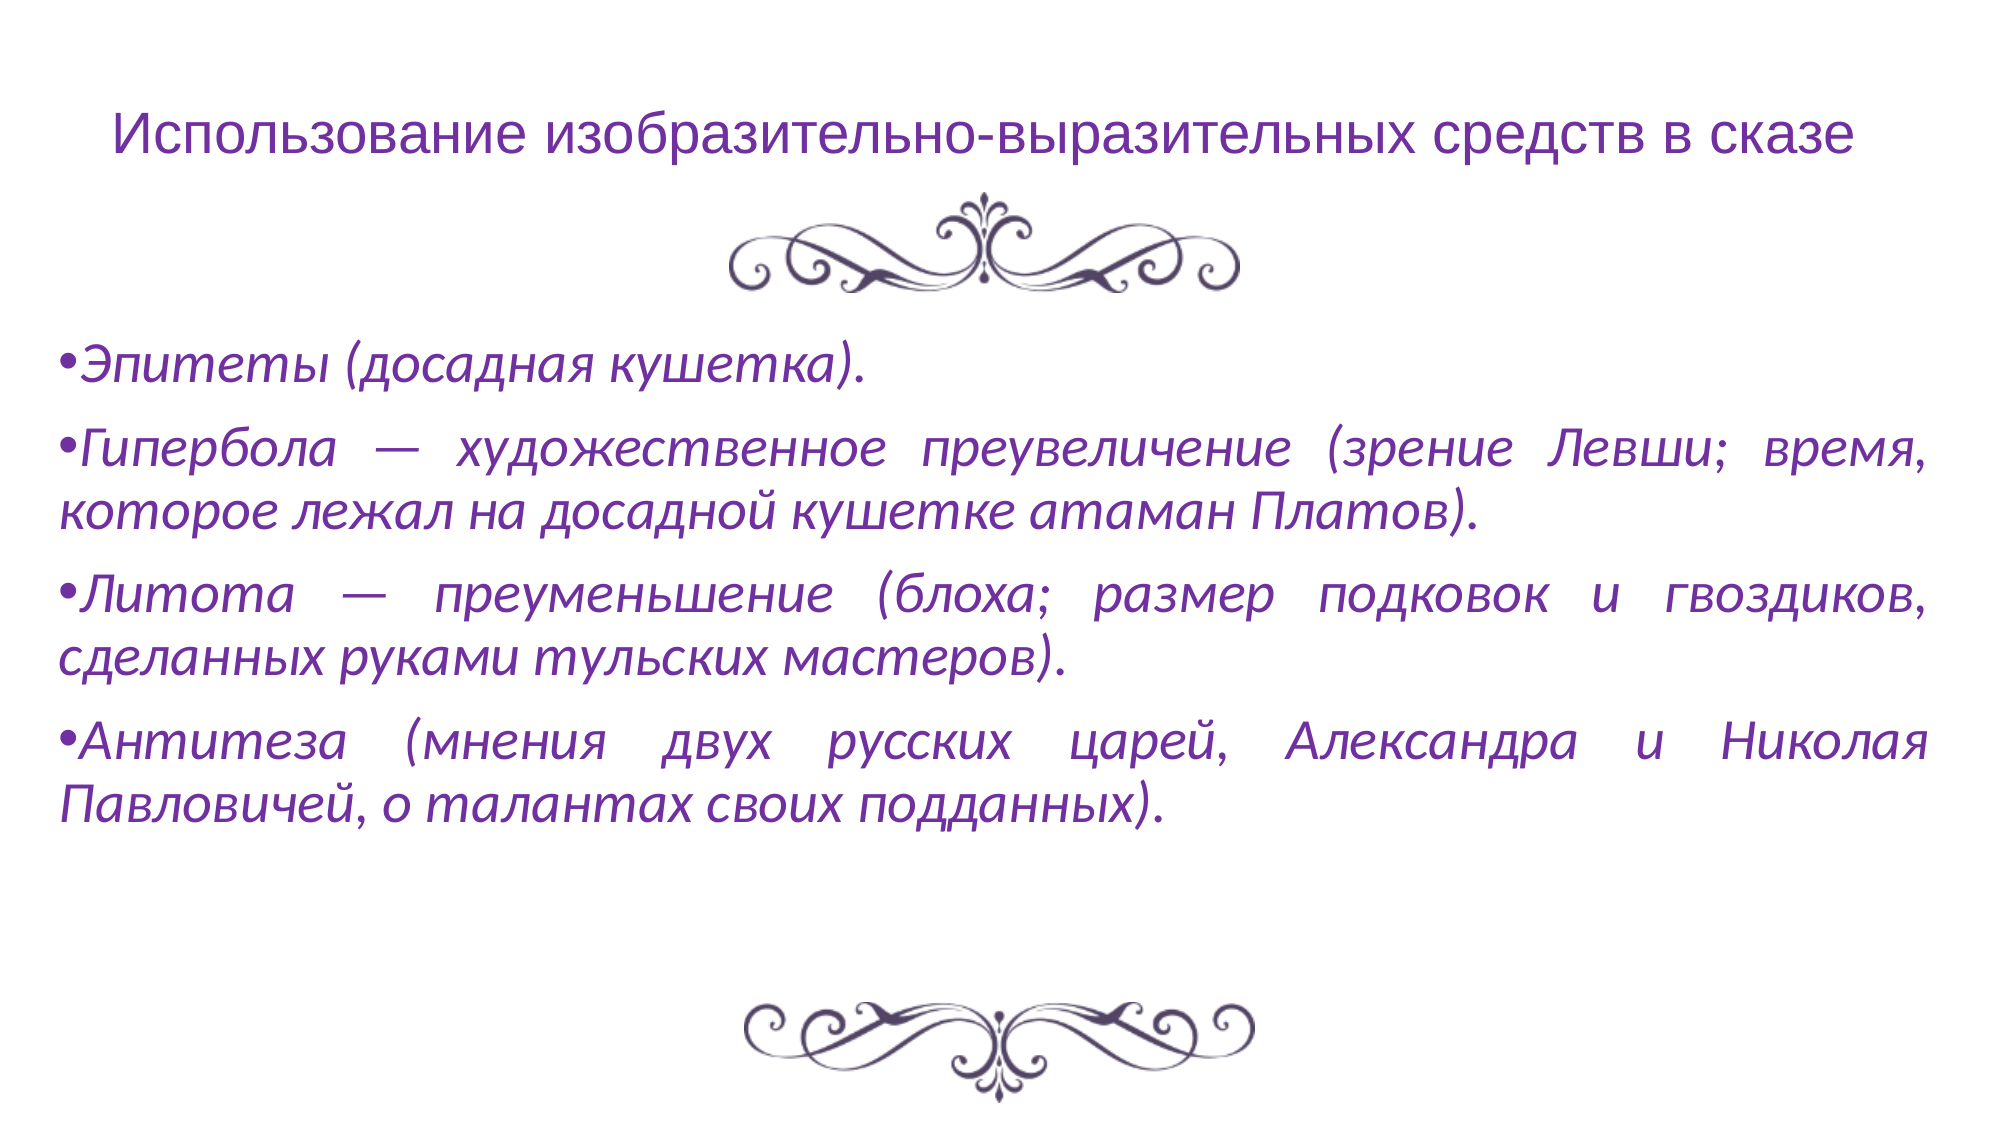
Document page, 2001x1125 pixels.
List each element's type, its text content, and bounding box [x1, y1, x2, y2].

picture [729, 192, 1240, 293]
list Эпитеты (досадная кушетка). Гипербола — художественное преувеличение (зрение Левши; время, которое лежал на досадной кушетке атаман Платов). Литота — преуменьшение (блоха; размер подковок и гвоздиков, сделанных руками тульских мастеров). Антитеза (мнения двух русских царей, Александра и Николая Павловичей, о талантах своих подданных). [43, 324, 1946, 1016]
picture [744, 1002, 1255, 1103]
title Использование изобразительно-выразительных средств в сказе [19, 26, 1950, 244]
